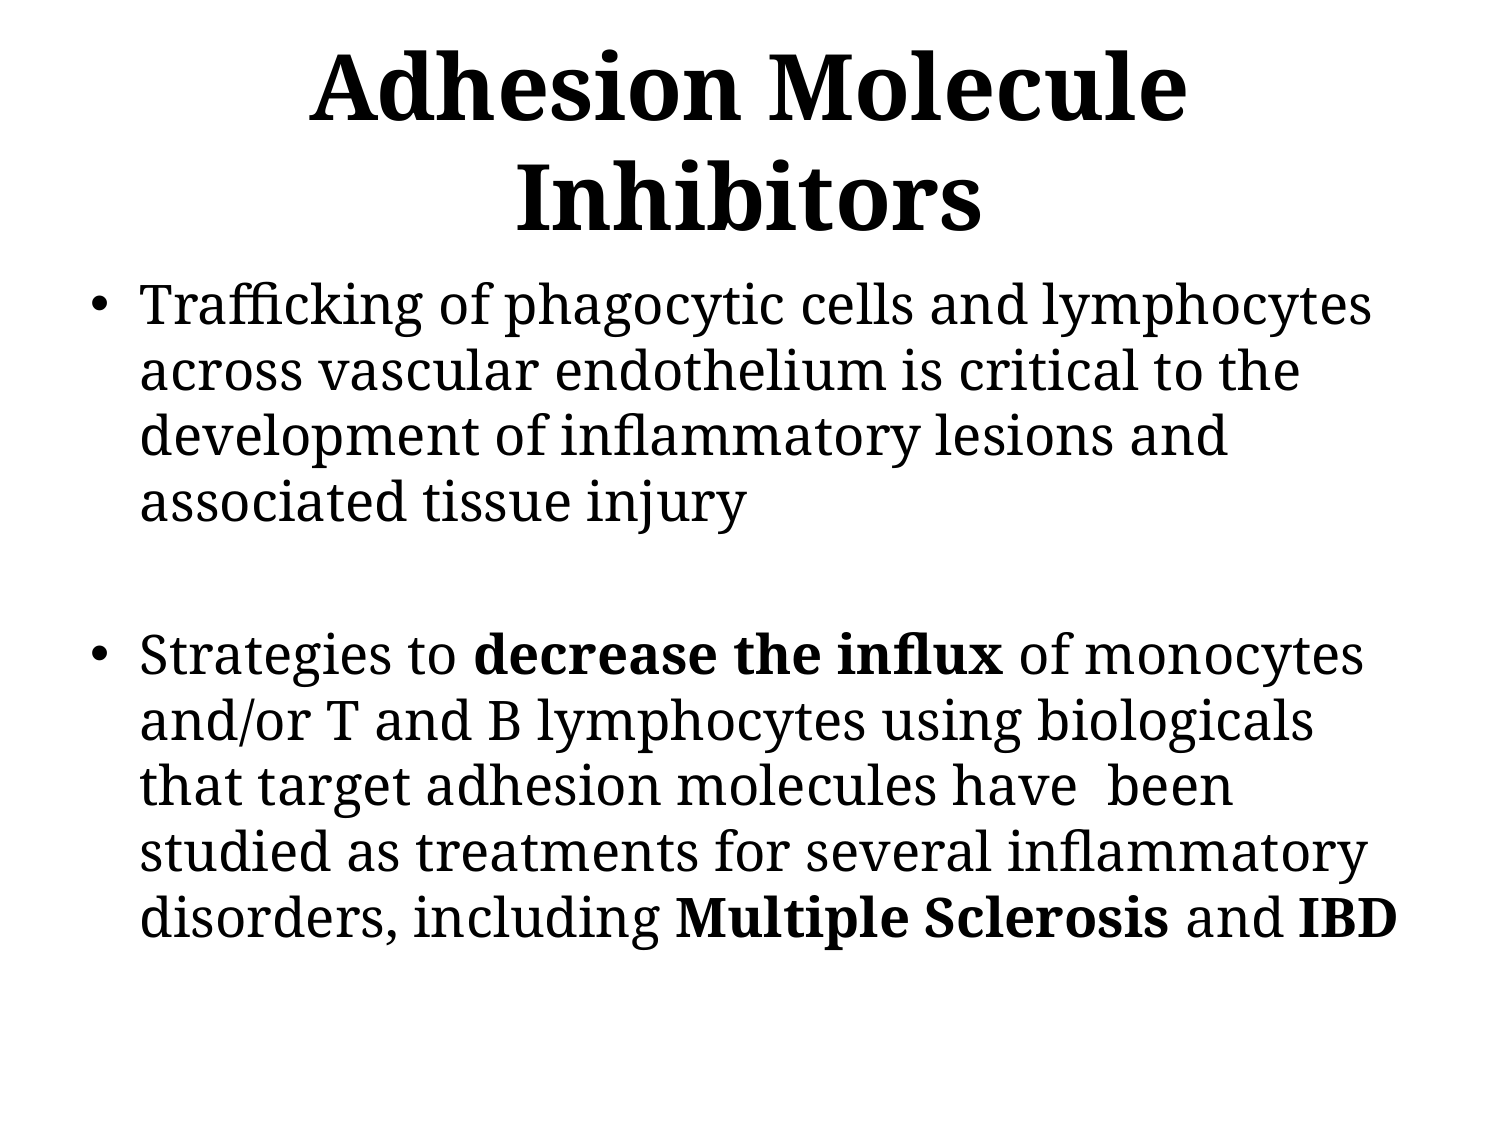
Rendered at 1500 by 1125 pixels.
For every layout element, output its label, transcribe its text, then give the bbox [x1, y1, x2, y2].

title Adhesion Molecule Inhibitors [75, 45, 1425, 233]
list Trafficking of phagocytic cells and lymphocytes across vascular endothelium is critical to the development of inflammatory lesions and associated tissue injury Strategies to decrease the influx of monocytes and/or T and B lymphocytes using biologicals that target adhesion molecules have been studied as treatments for several inflammatory disorders, including Multiple Sclerosis and IBD [75, 262, 1425, 1005]
